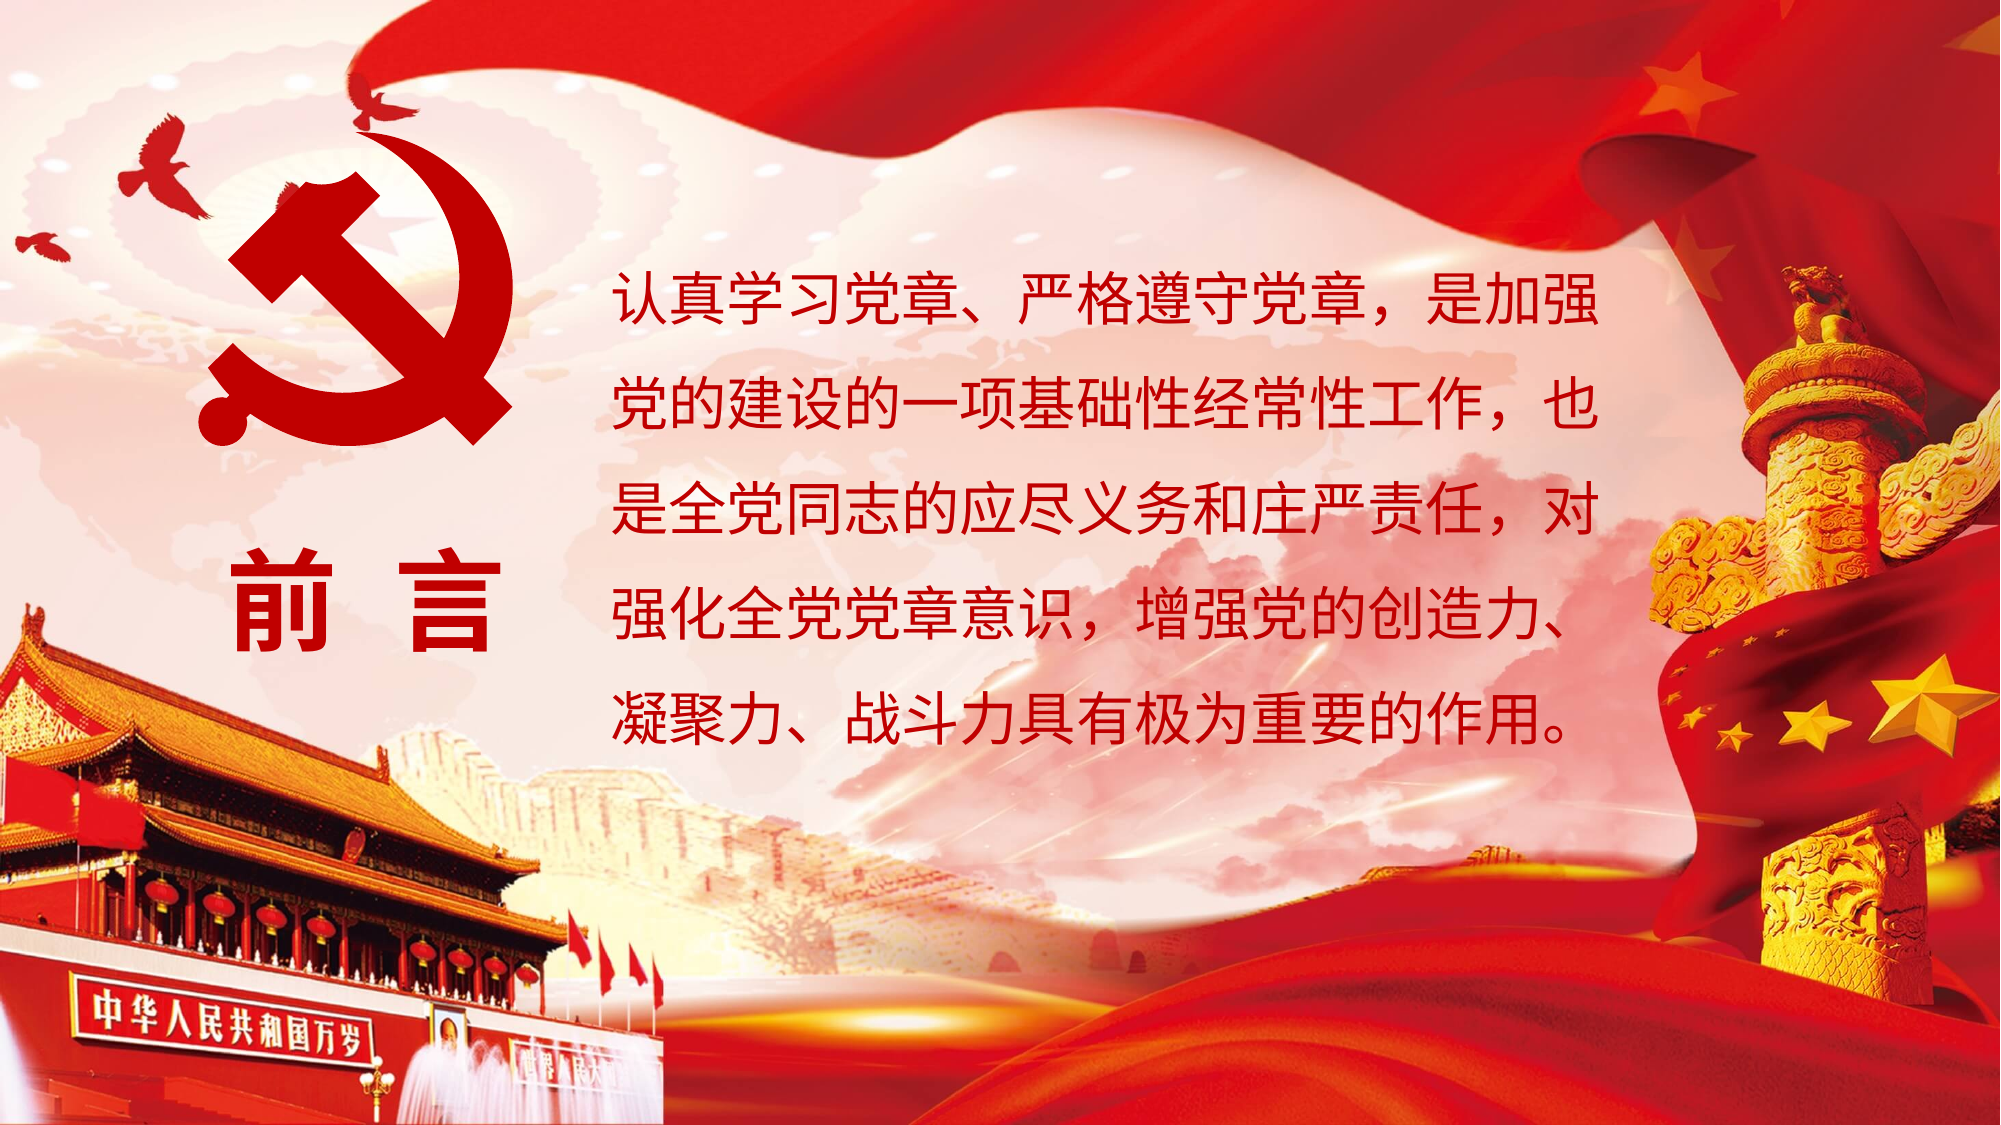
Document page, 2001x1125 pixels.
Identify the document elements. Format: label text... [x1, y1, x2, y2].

text_box [198, 132, 513, 446]
text_box 前 言 [211, 523, 521, 672]
text_box 认真学习党章、严格遵守党章，是加强党的建设的一项基础性经常性工作，也是全党同志的应尽义务和庄严责任，对强化全党党章意识，增强党的创造力、凝聚力、战斗力具有极为重要的作用。 [595, 220, 1646, 760]
picture [0, 0, 2000, 1125]
